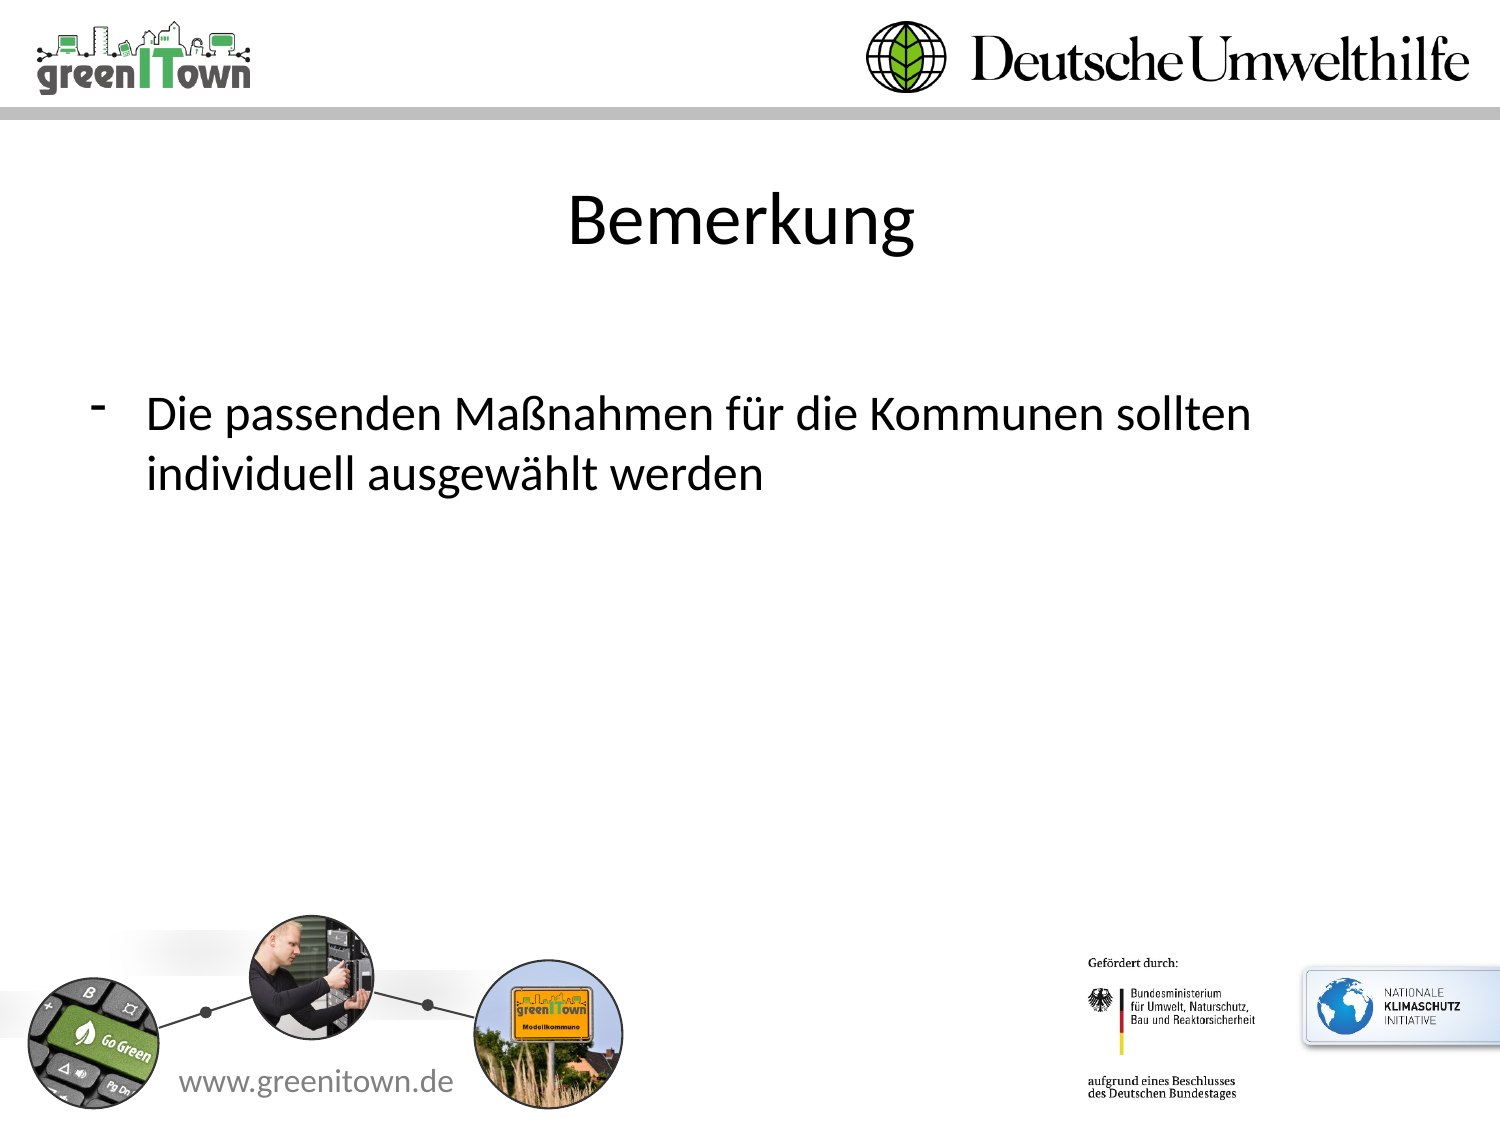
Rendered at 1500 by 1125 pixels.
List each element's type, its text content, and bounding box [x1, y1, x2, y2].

picture [30, 980, 157, 1107]
picture [37, 21, 250, 95]
picture [866, 21, 1469, 93]
list Die passenden Maßnahmen für die Kommunen sollten individuell ausgewählt werden [75, 373, 1425, 976]
picture [1033, 936, 1500, 1119]
picture [476, 976, 621, 1107]
title Bemerkung [75, 162, 1425, 350]
picture [252, 976, 372, 1038]
